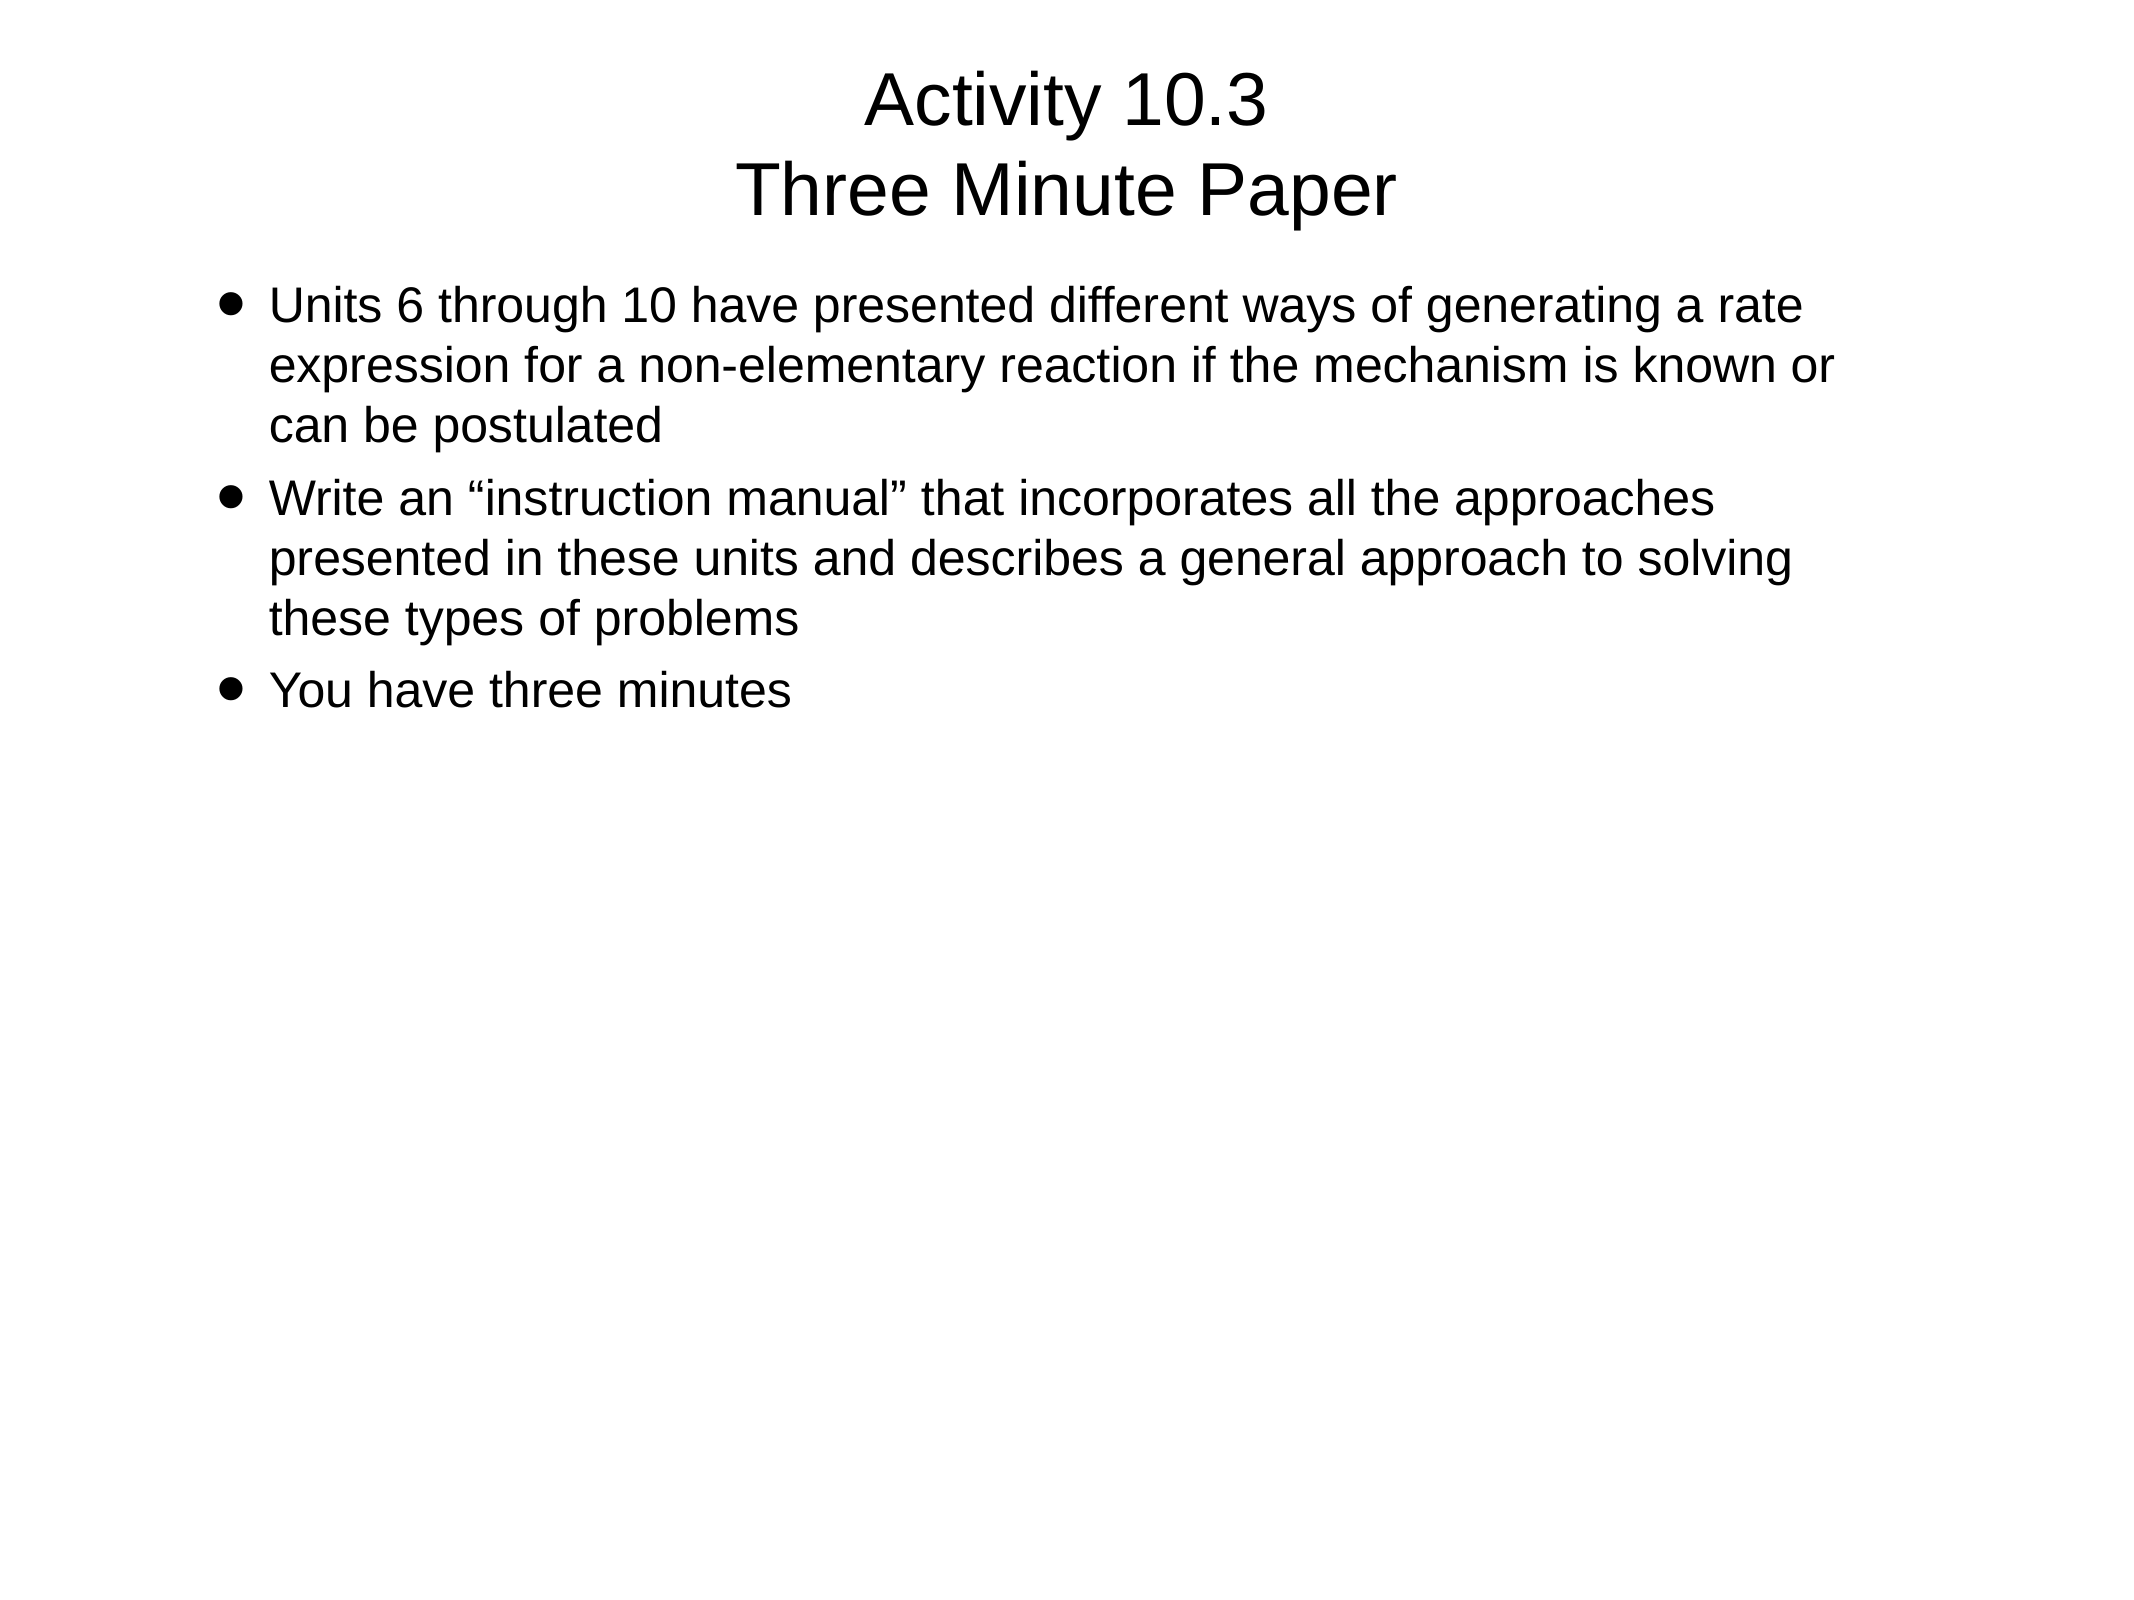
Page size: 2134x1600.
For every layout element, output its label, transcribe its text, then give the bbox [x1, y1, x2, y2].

list Units 6 through 10 have presented different ways of generating a rate expression for a non-elementary reaction if the mechanism is known or can be postulated Write an “instruction manual” that incorporates all the approaches presented in these units and describes a general approach to solving these types of problems You have three minutes [208, 264, 1925, 1463]
title Activity 10.3 Three Minute Paper [208, 41, 1925, 250]
